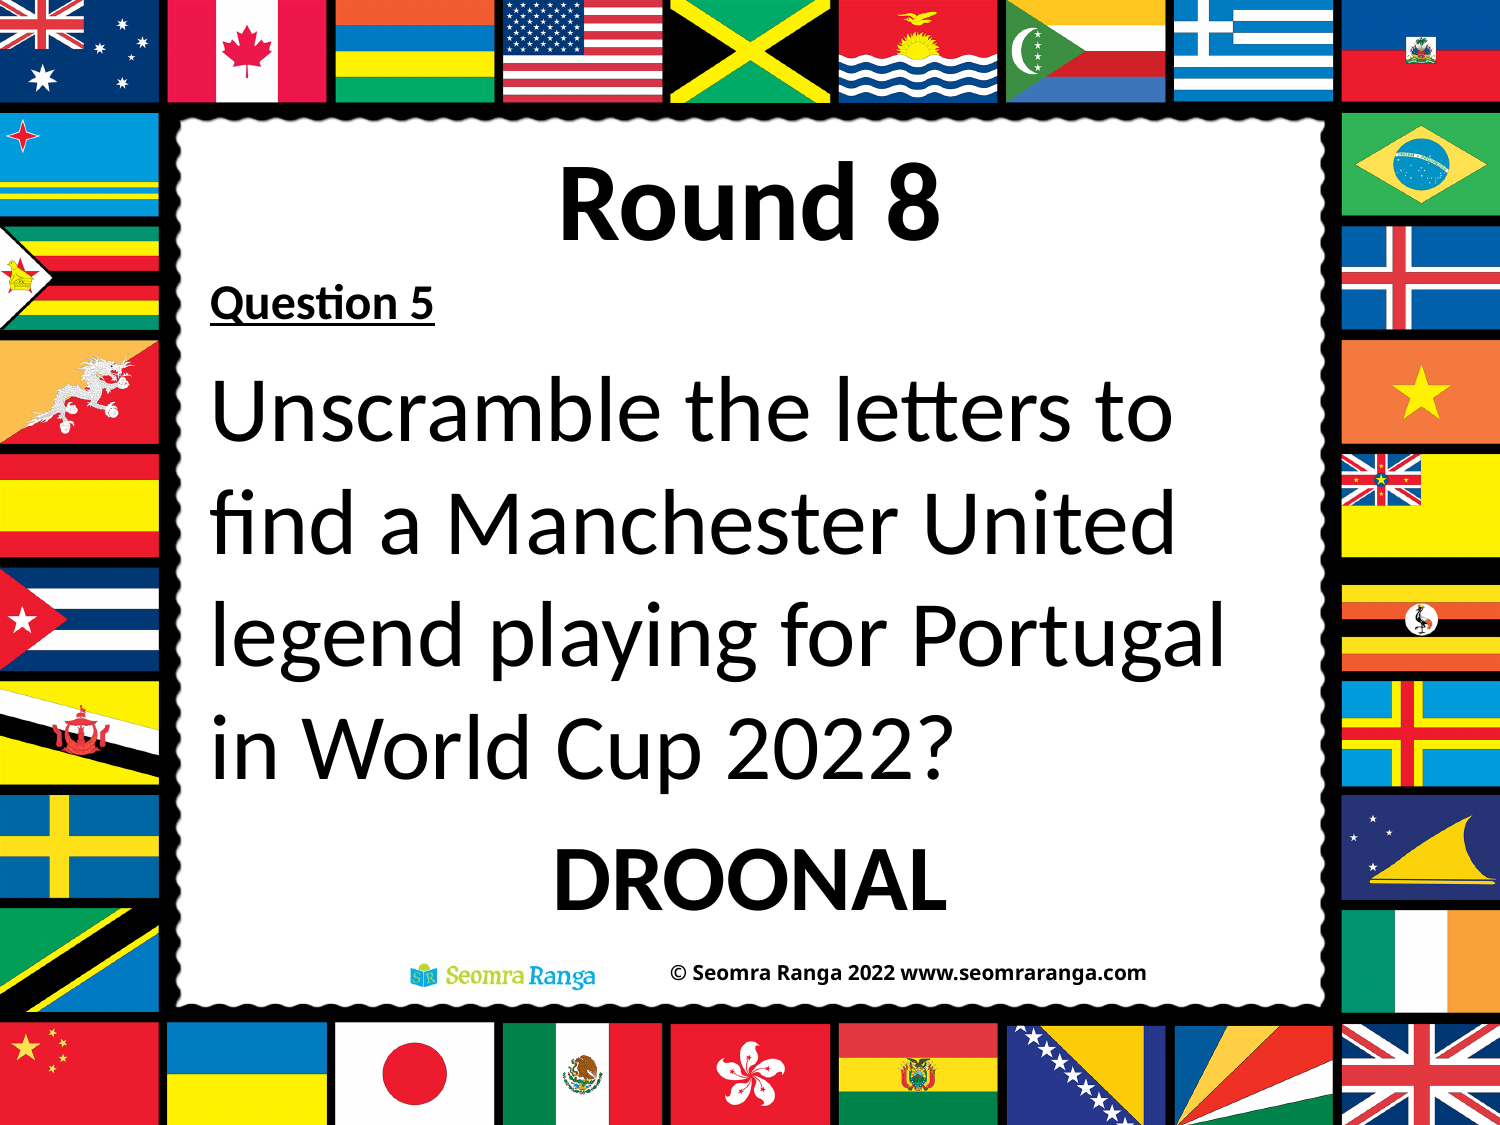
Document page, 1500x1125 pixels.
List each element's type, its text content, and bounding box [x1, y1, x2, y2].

list Question 5 Unscramble the letters to find a Manchester United legend playing for Portugal in World Cup 2022? DROONAL [194, 261, 1306, 953]
picture [0, 0, 1500, 1125]
title Round 8 [183, 101, 1317, 290]
picture [10, 122, 36, 150]
text_box © Seomra Ranga 2022 www.seomraranga.com [631, 953, 1187, 993]
